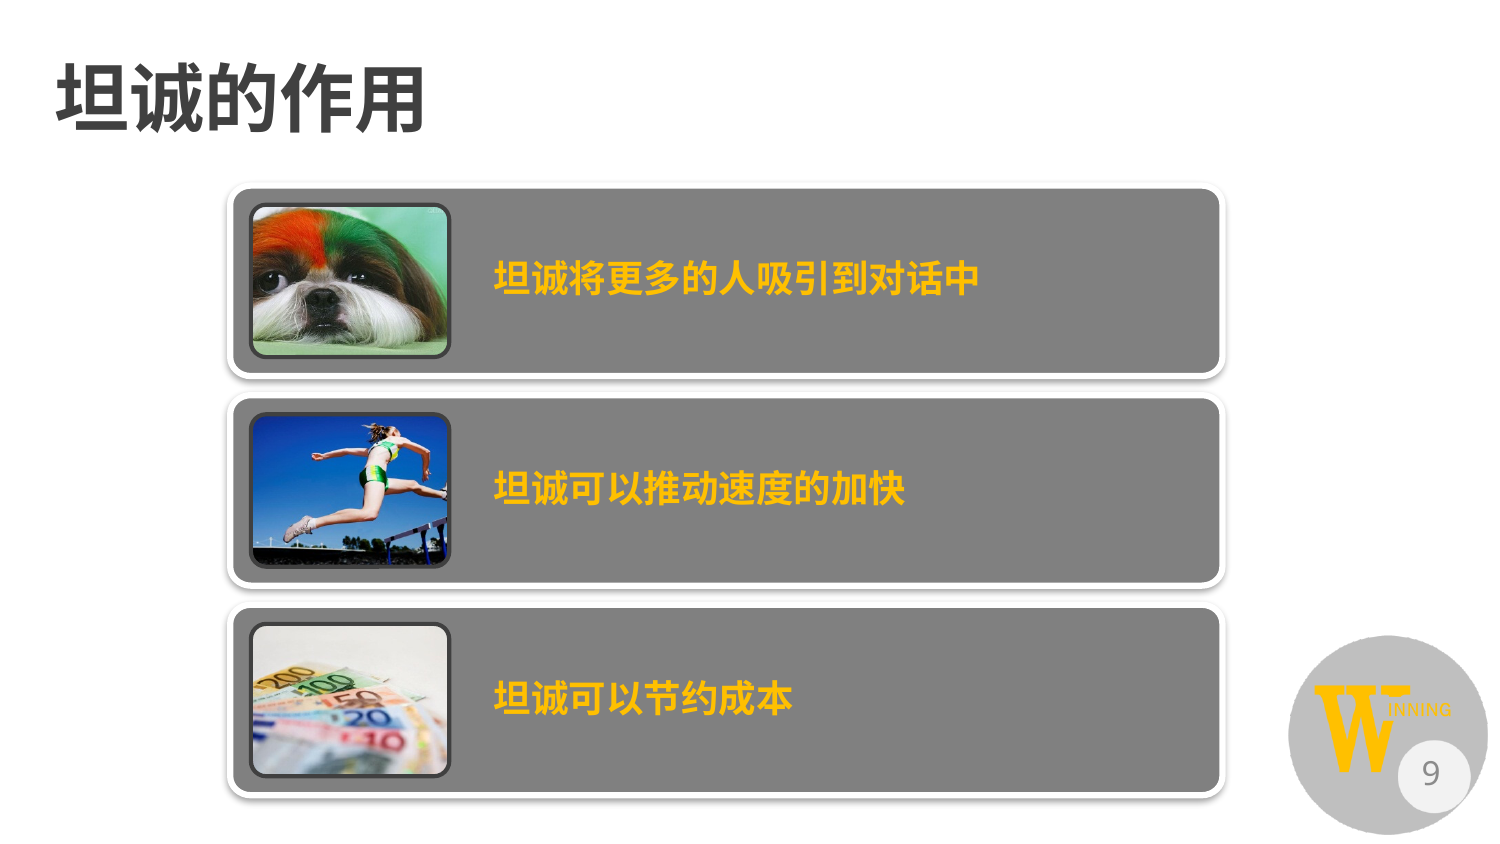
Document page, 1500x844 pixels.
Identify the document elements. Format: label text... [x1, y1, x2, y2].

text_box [229, 185, 1223, 796]
text_box 坦诚的作用 [40, 43, 749, 149]
picture [1277, 626, 1498, 844]
slide_number 9 [1387, 752, 1475, 798]
